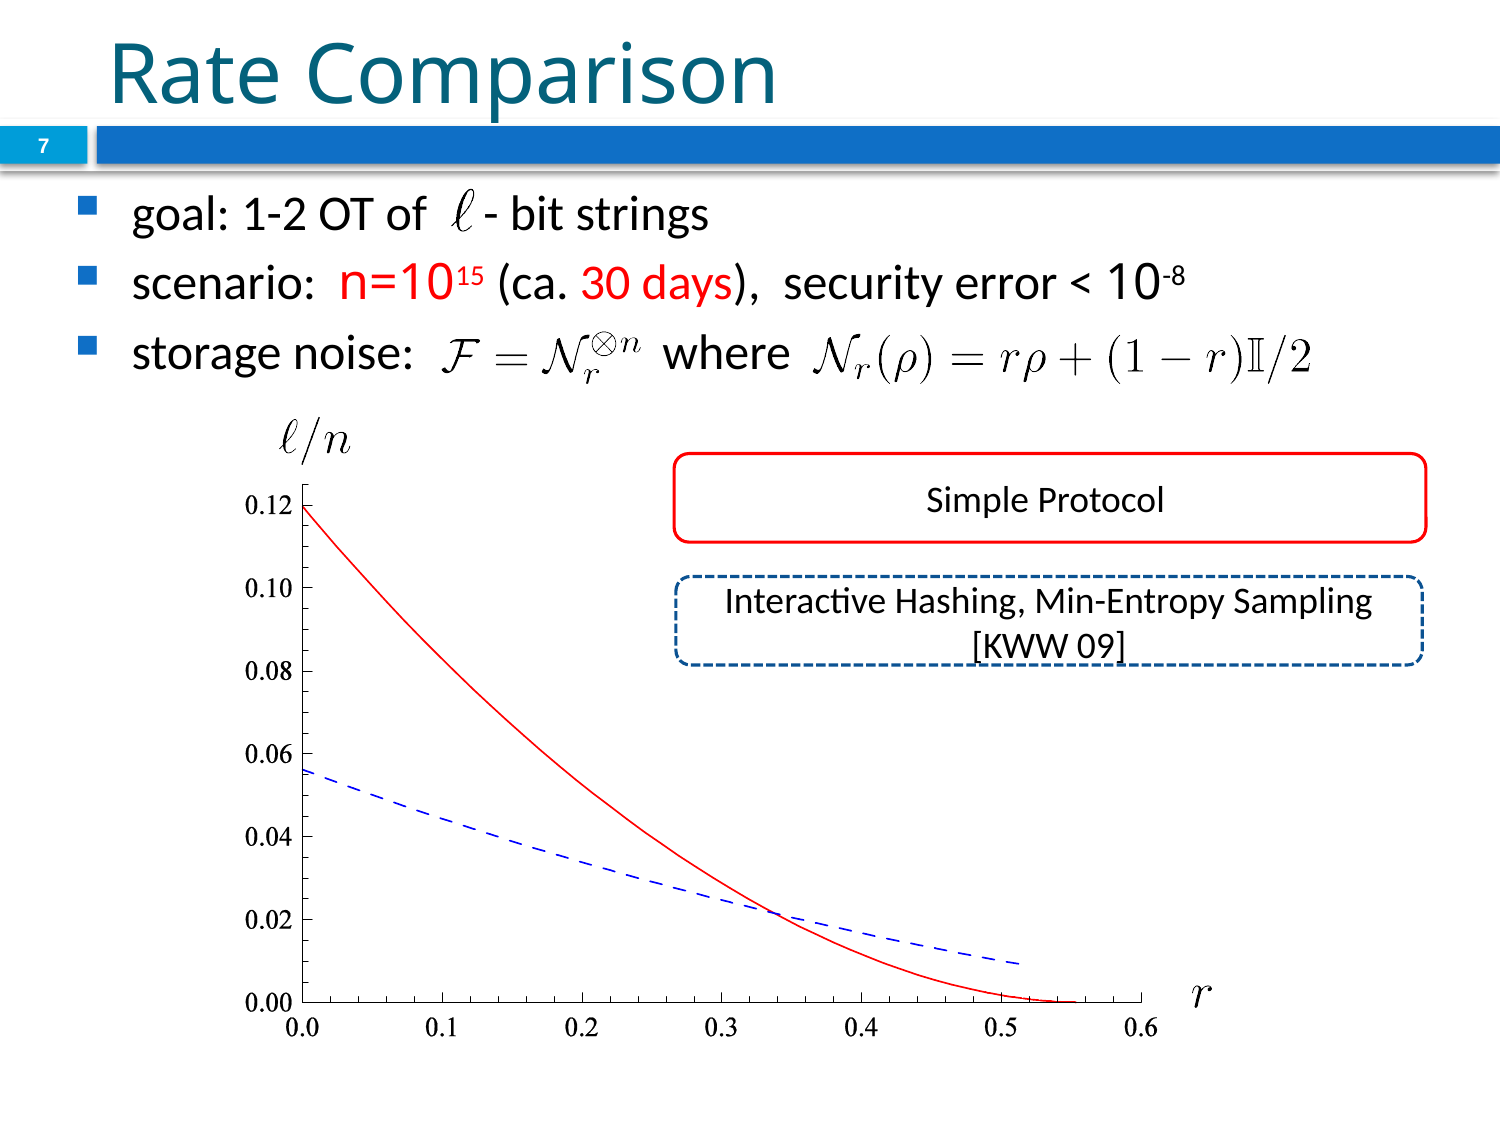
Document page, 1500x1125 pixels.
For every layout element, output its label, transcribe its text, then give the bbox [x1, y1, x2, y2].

title Rate Comparison [92, 0, 890, 141]
picture [1189, 984, 1214, 1009]
picture [244, 481, 1159, 1043]
picture [446, 184, 477, 233]
picture [811, 329, 1314, 388]
text_box goal: 1-2 OT of - bit strings scenario: n=1015 (ca. 30 days), security error < 10-8 storage noise: where [60, 172, 1467, 409]
text_box Simple Protocol [672, 451, 1428, 544]
picture [438, 329, 645, 388]
text_box Interactive Hashing, Min-Entropy Sampling [KWW 09] [1163, 574, 1424, 667]
picture [278, 415, 351, 469]
slide_number 7 [0, 124, 88, 165]
